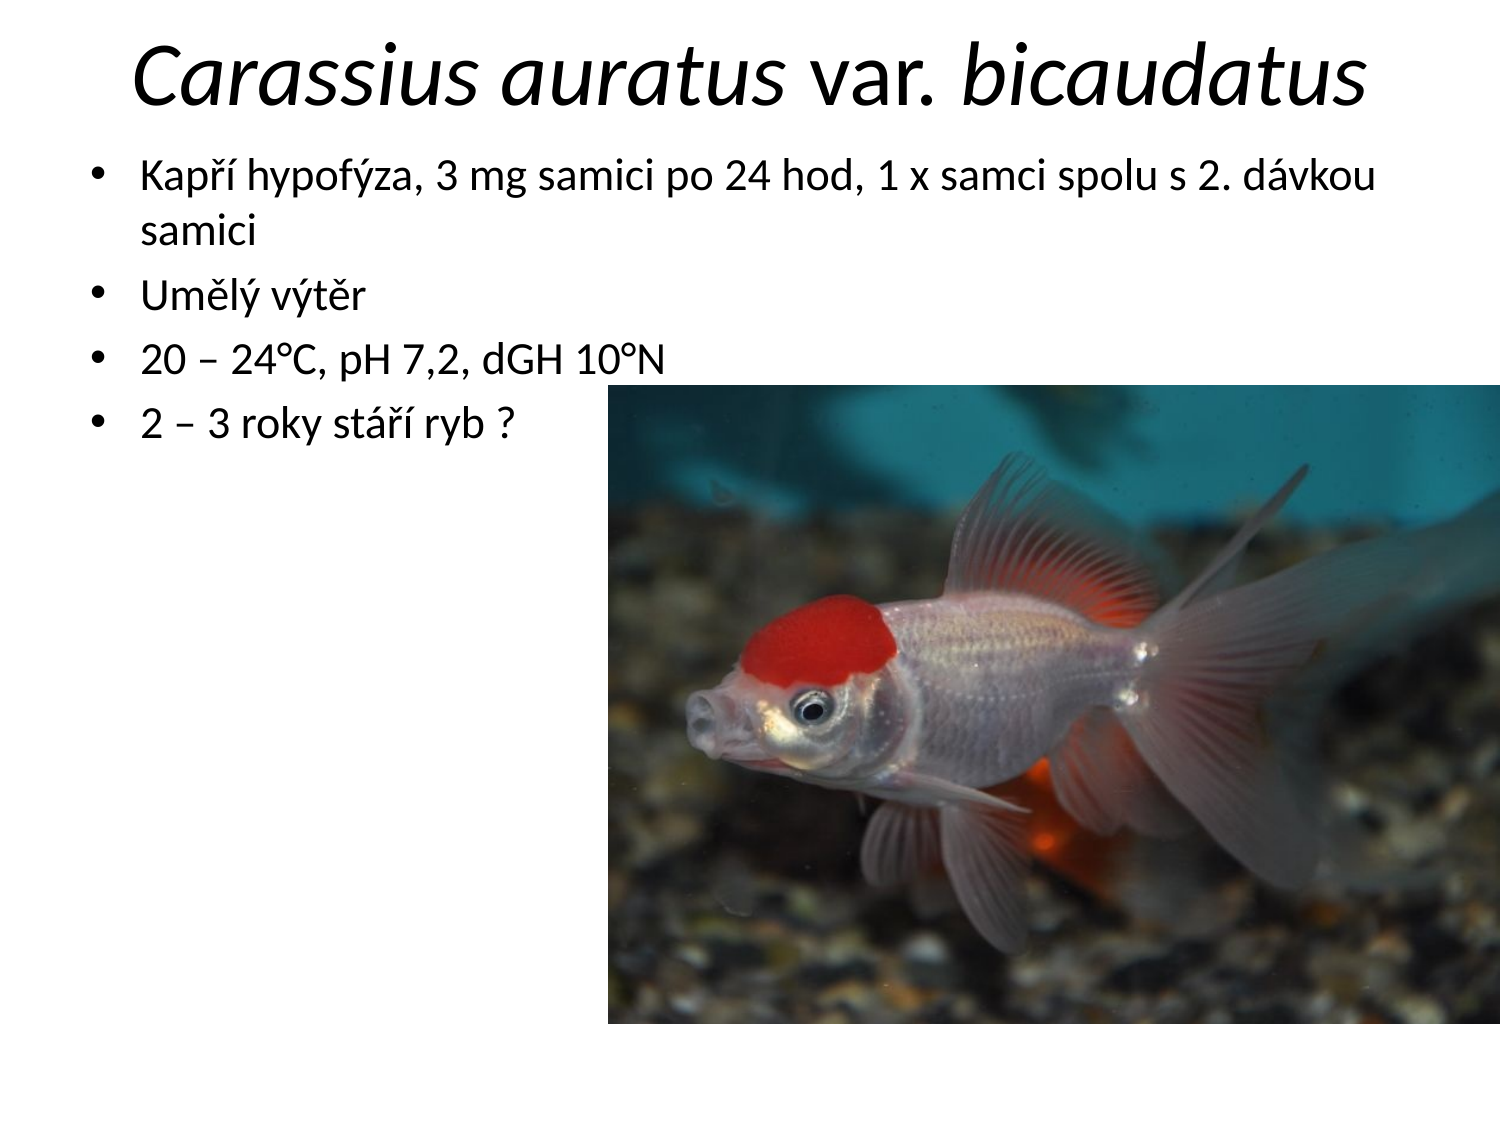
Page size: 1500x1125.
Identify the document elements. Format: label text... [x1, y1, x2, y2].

list Kapří hypofýza, 3 mg samici po 24 hod, 1 x samci spolu s 2. dávkou samici Umělý výtěr 20 – 24°C, pH 7,2, dGH 10°N 2 – 3 roky stáří ryb ? [75, 137, 1425, 457]
picture [608, 385, 1500, 1024]
title Carassius auratus var. bicaudatus [75, 0, 1425, 137]
